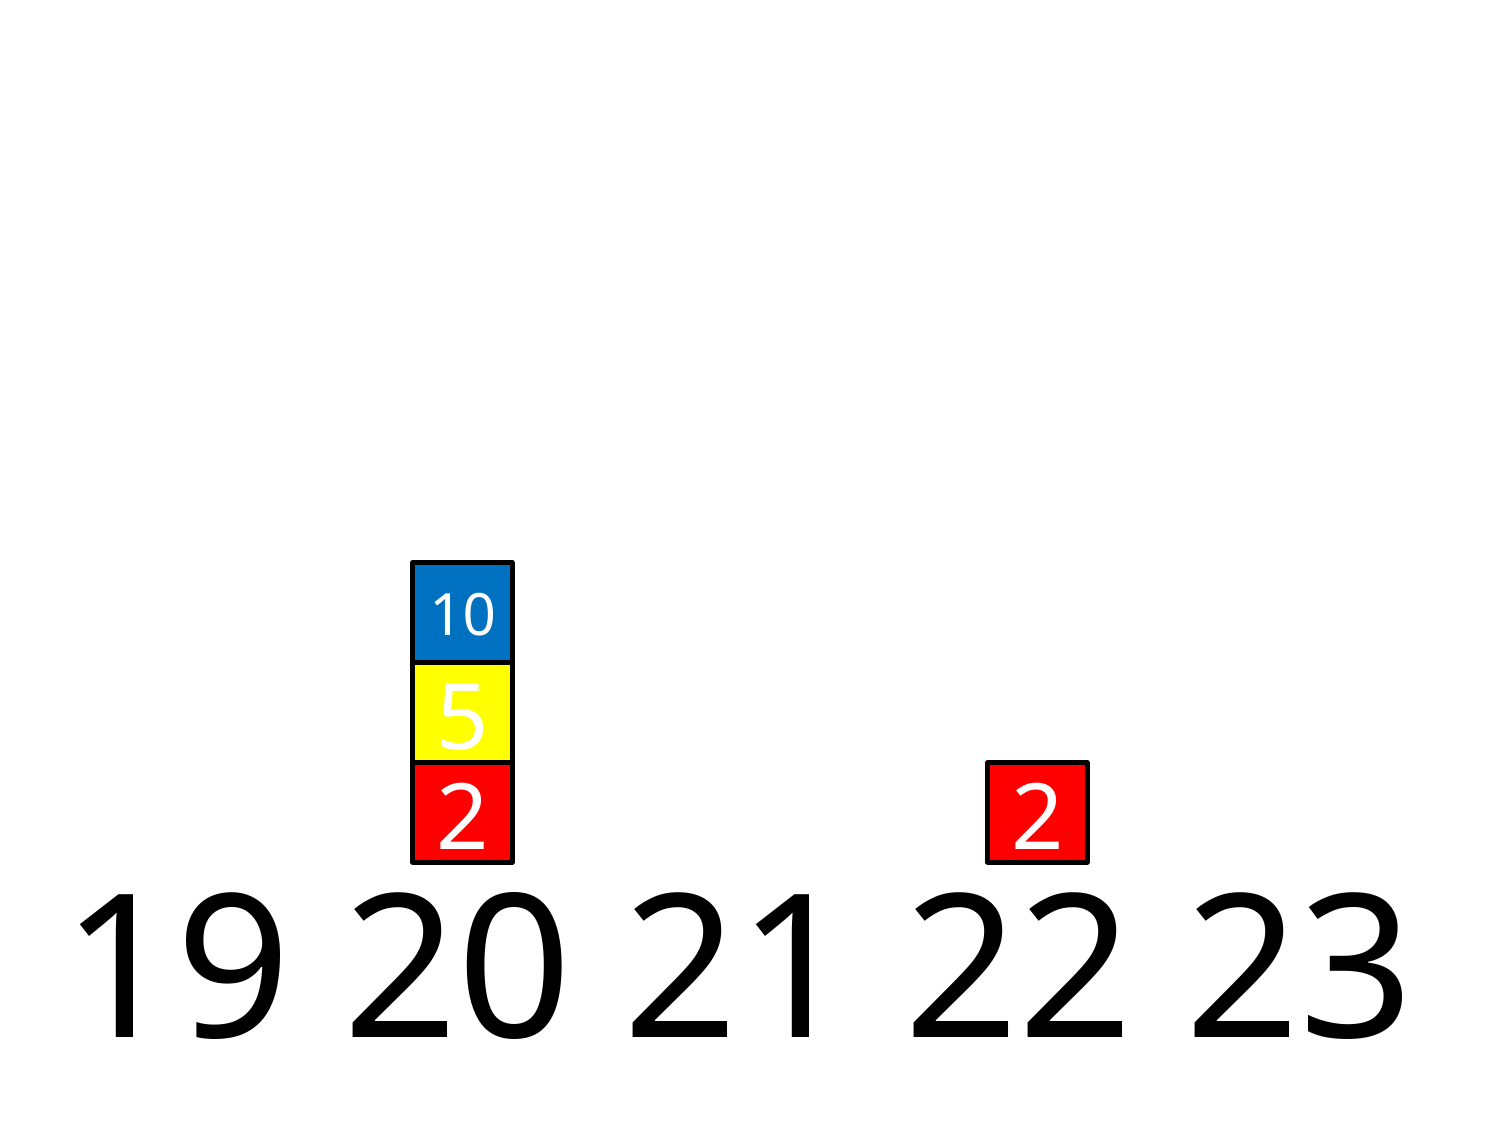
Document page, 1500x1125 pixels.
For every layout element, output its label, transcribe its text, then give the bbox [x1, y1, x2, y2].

text_box 2 [985, 760, 1090, 865]
text_box 19 20 21 22 23 [0, 829, 1500, 1085]
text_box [412, 562, 513, 863]
